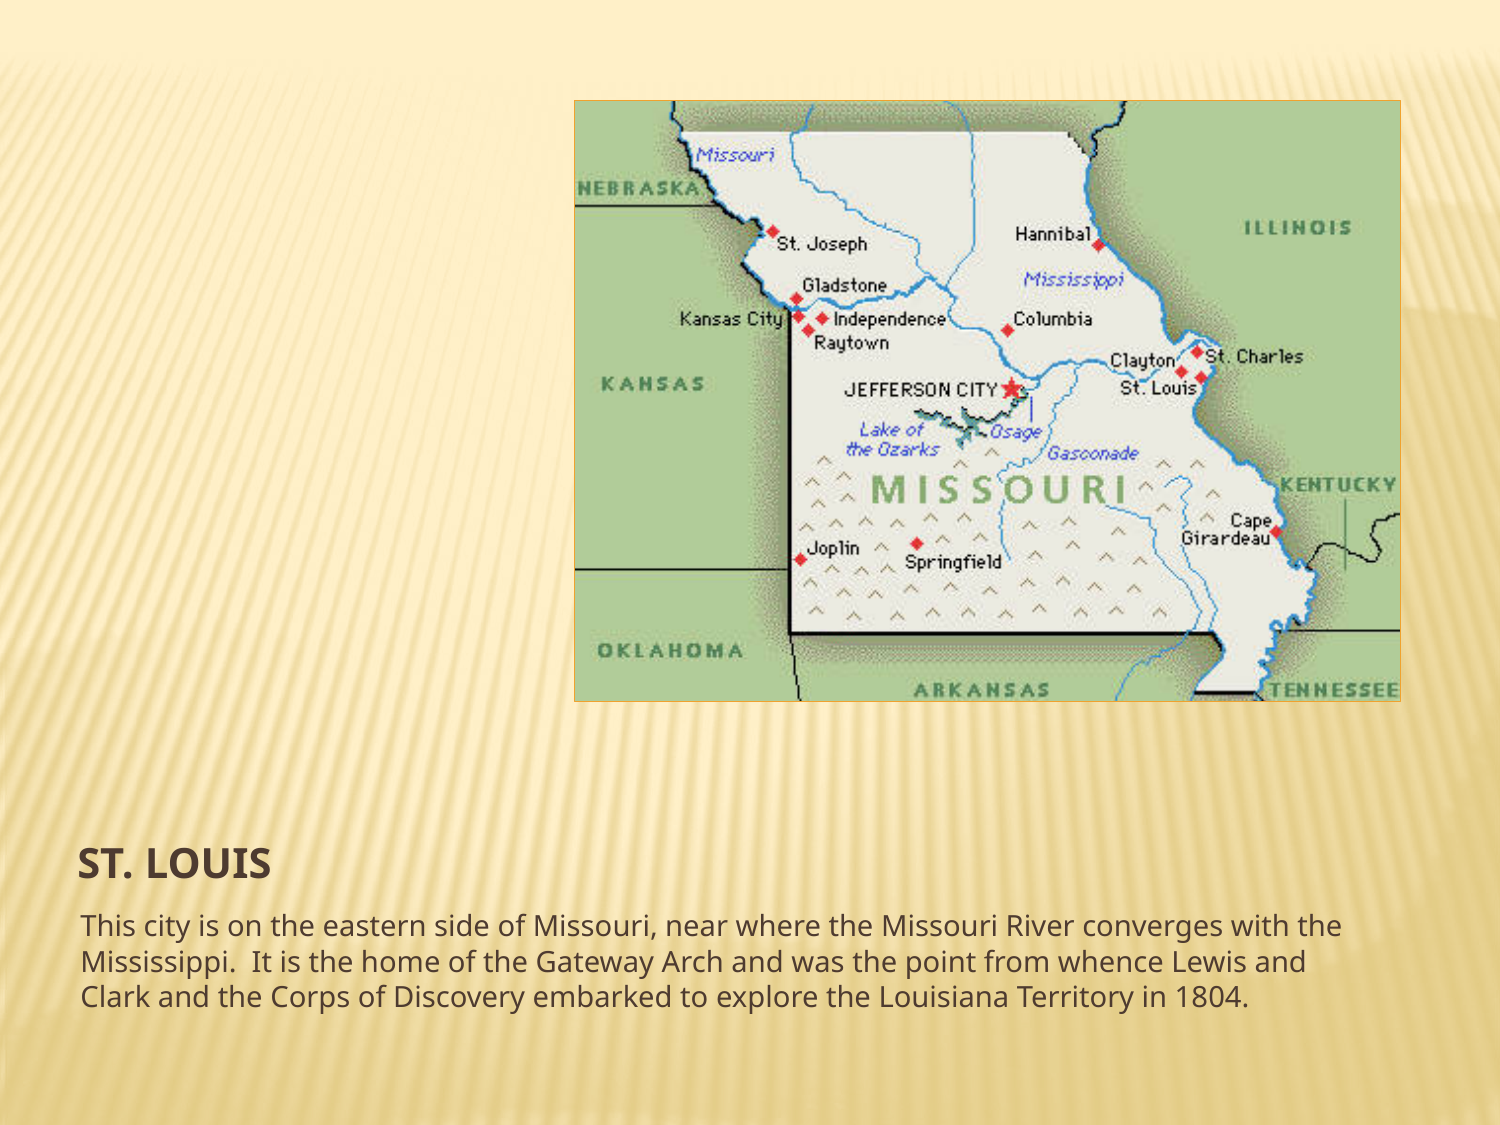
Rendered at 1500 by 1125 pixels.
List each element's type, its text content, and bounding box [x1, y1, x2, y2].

picture [574, 100, 1401, 702]
list This city is on the eastern side of Missouri, near where the Missouri River converges with the Mississippi. It is the home of the Gateway Arch and was the point from whence Lewis and Clark and the Corps of Discovery embarked to explore the Louisiana Territory in 1804. [62, 907, 1400, 1034]
title St. louis [62, 819, 1025, 905]
